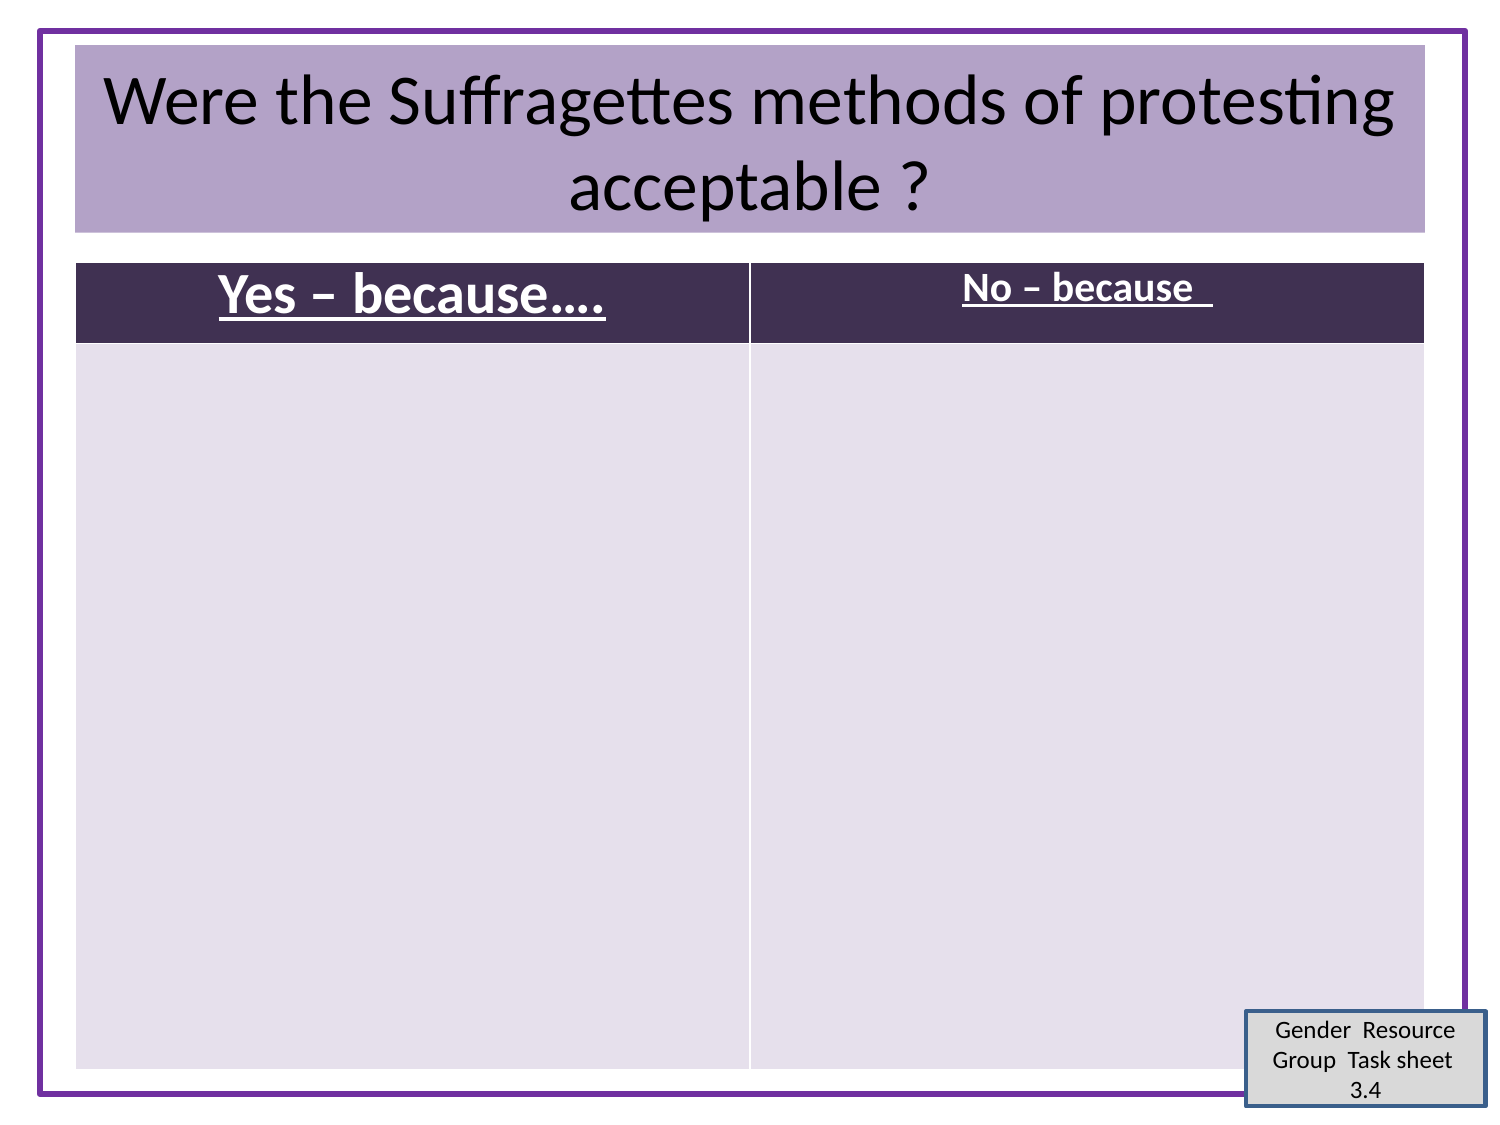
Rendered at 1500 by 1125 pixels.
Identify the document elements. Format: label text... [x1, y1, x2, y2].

text_box Gender Resource Group Task sheet 3.4 [1244, 1009, 1488, 1108]
text_box [38, 29, 1467, 1096]
table_header No – because [751, 263, 1424, 343]
table_header Yes – because…. [76, 263, 749, 343]
table_cell [751, 344, 1424, 1069]
table_cell [76, 344, 749, 1069]
title Were the Suffragettes methods of protesting acceptable ? [75, 45, 1425, 233]
